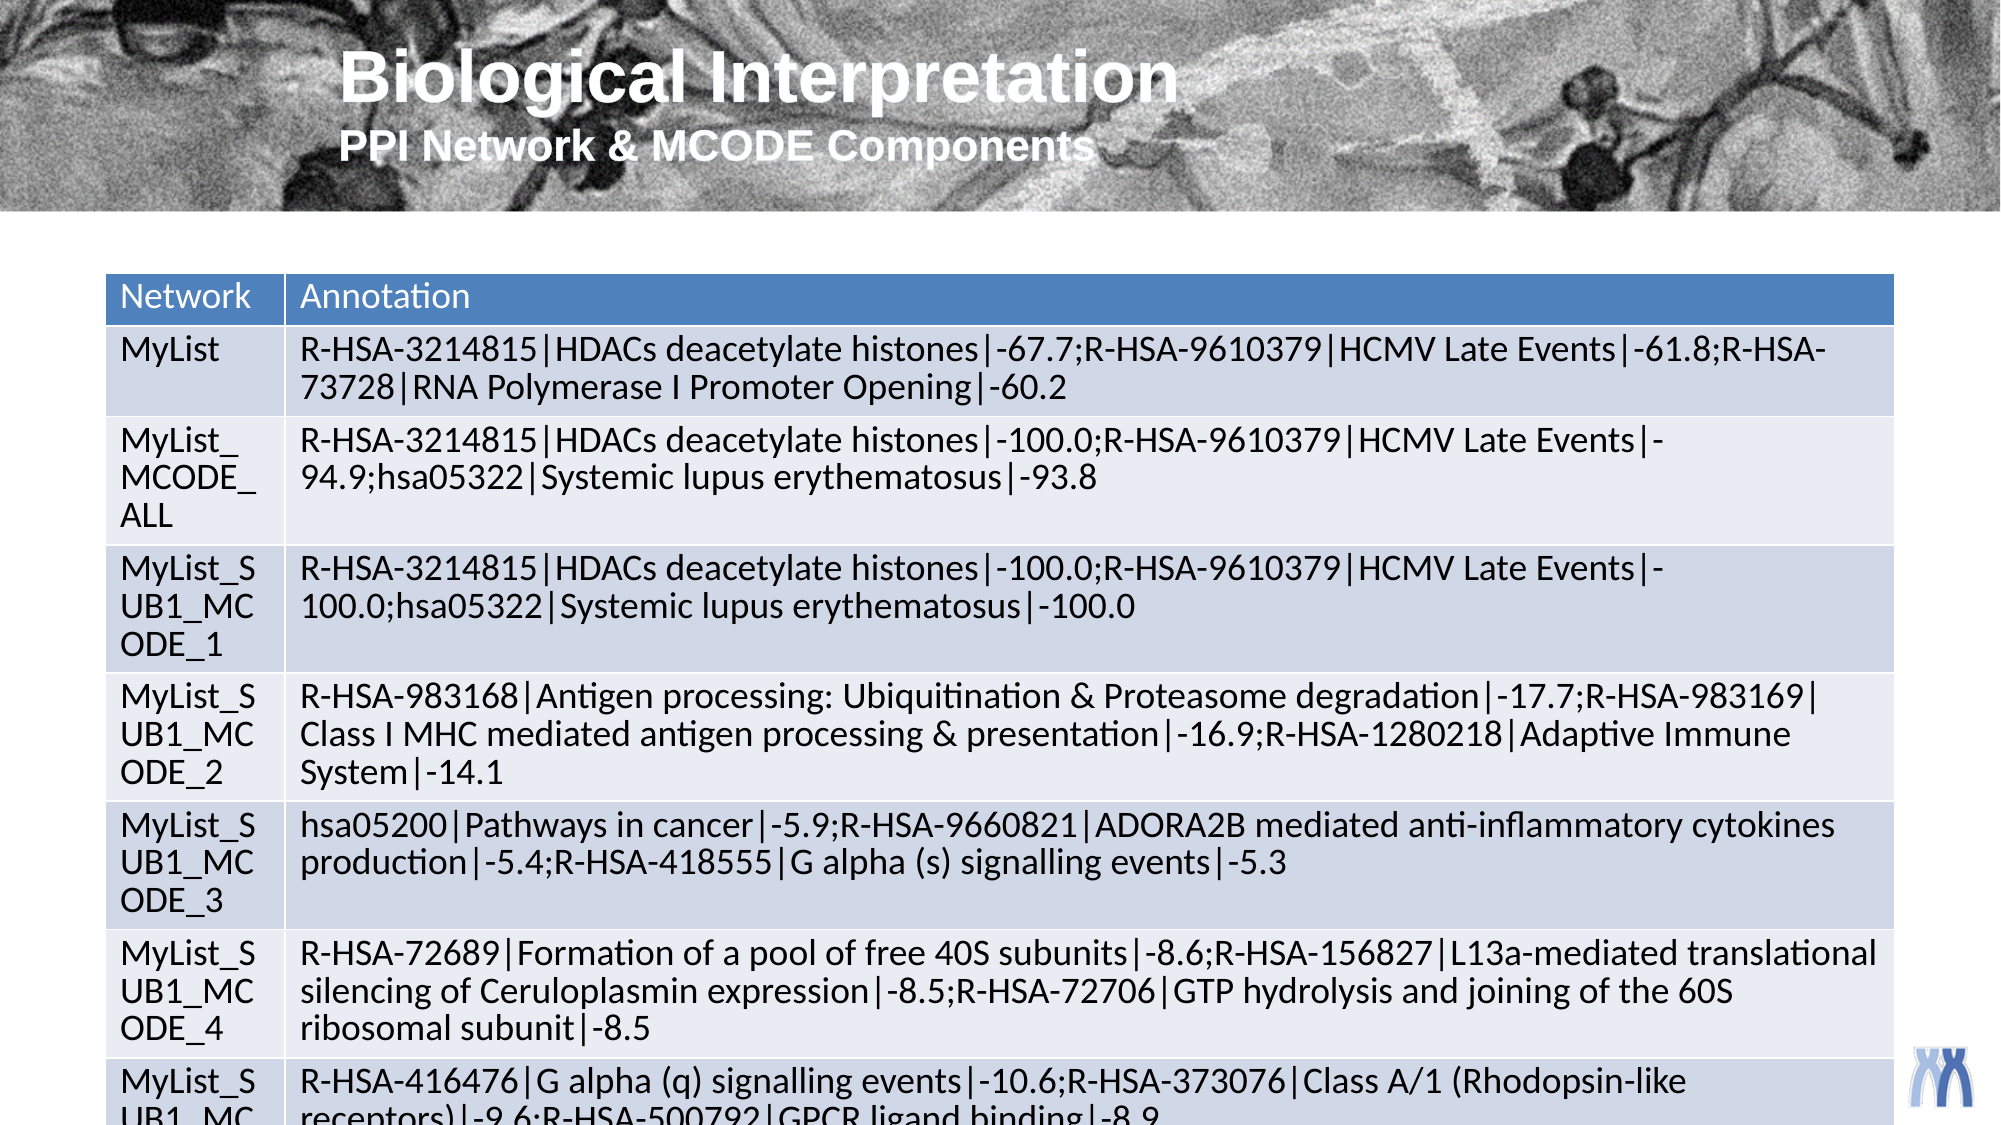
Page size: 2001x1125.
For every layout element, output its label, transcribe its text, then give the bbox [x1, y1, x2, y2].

picture [0, 0, 2001, 1125]
table_cell MyList_SUB1_MCODE_1 [106, 546, 284, 672]
table_header Network [106, 274, 284, 325]
table_cell R-HSA-3214815|HDACs deacetylate histones|-100.0;R-HSA-9610379|HCMV Late Events|-100.0;hsa05322|Systemic lupus erythematosus|-100.0 [286, 546, 1894, 672]
table_cell R-HSA-3214815|HDACs deacetylate histones|-67.7;R-HSA-9610379|HCMV Late Events|-61.8;R-HSA-73728|RNA Polymerase I Promoter Opening|-60.2 [286, 327, 1894, 416]
table_cell MyList_MCODE_ALL [106, 417, 284, 544]
table_cell hsa05200|Pathways in cancer|-5.9;R-HSA-9660821|ADORA2B mediated anti-inflammatory cytokines production|-5.4;R-HSA-418555|G alpha (s) signalling events|-5.3 [286, 802, 1894, 929]
table_cell R-HSA-3214815|HDACs deacetylate histones|-100.0;R-HSA-9610379|HCMV Late Events|-94.9;hsa05322|Systemic lupus erythematosus|-93.8 [286, 417, 1894, 544]
table_cell MyList_SUB1_MCODE_5 [106, 1059, 284, 1125]
table_cell MyList [106, 327, 284, 416]
table_cell R-HSA-416476|G alpha (q) signalling events|-10.6;R-HSA-373076|Class A/1 (Rhodopsin-like receptors)|-9.6;R-HSA-500792|GPCR ligand binding|-8.9 [286, 1059, 1894, 1125]
title Biological Interpretation PPI Network & MCODE Components [323, 11, 1226, 187]
table_cell R-HSA-72689|Formation of a pool of free 40S subunits|-8.6;R-HSA-156827|L13a-mediated translational silencing of Ceruloplasmin expression|-8.5;R-HSA-72706|GTP hydrolysis and joining of the 60S ribosomal subunit|-8.5 [286, 930, 1894, 1057]
table_cell R-HSA-983168|Antigen processing: Ubiquitination & Proteasome degradation|-17.7;R-HSA-983169|Class I MHC mediated antigen processing & presentation|-16.9;R-HSA-1280218|Adaptive Immune System|-14.1 [286, 674, 1894, 800]
table_cell MyList_SUB1_MCODE_3 [106, 802, 284, 929]
table_header Annotation [286, 274, 1894, 325]
table_cell MyList_SUB1_MCODE_2 [106, 674, 284, 800]
table_cell MyList_SUB1_MCODE_4 [106, 930, 284, 1057]
